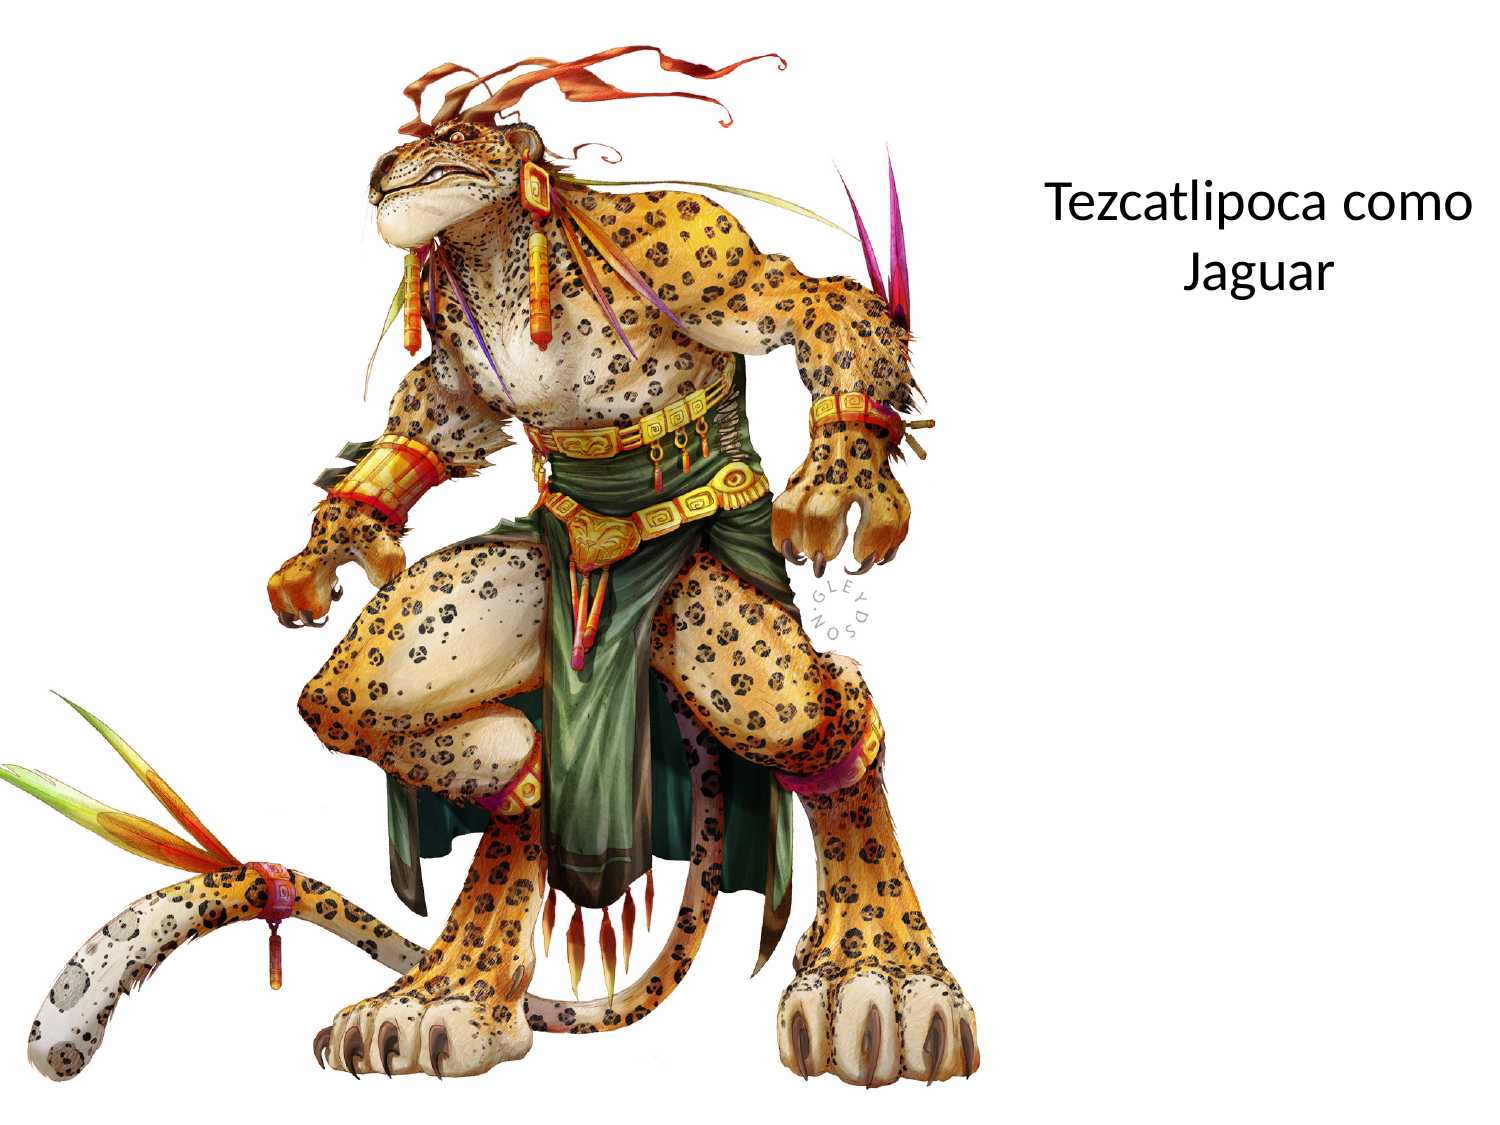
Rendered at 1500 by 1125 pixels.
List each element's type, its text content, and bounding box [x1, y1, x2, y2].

title Tezcatlipoca como Jaguar [1438, 45, 1500, 420]
picture [0, 0, 1433, 1125]
